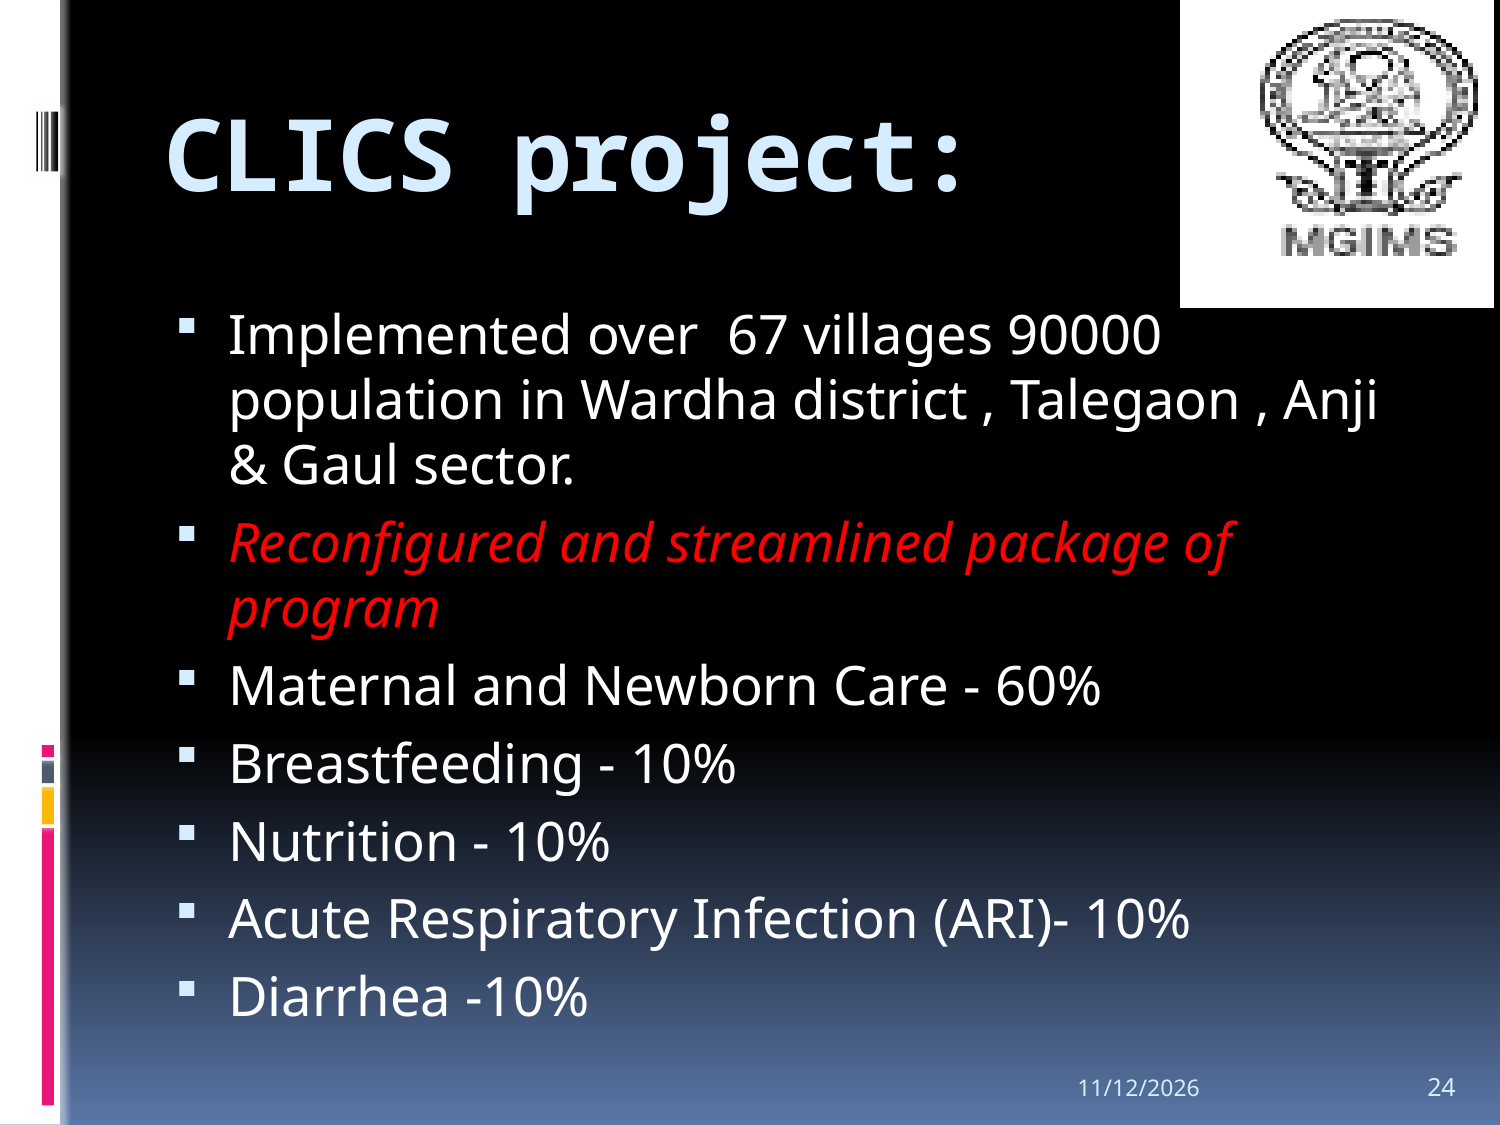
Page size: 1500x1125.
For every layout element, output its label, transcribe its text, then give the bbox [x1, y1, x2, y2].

list Implemented over 67 villages 90000 population in Wardha district , Talegaon , Anji & Gaul sector. Reconfigured and streamlined package of program Maternal and Newborn Care - 60% Breastfeeding - 10% Nutrition - 10% Acute Respiratory Infection (ARI)- 10% Diarrhea -10% [150, 292, 1425, 1043]
slide_number 24 [1412, 1052, 1488, 1113]
title CLICS project: [150, 83, 1166, 234]
picture [1174, 0, 1500, 313]
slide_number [1062, 1052, 1412, 1113]
